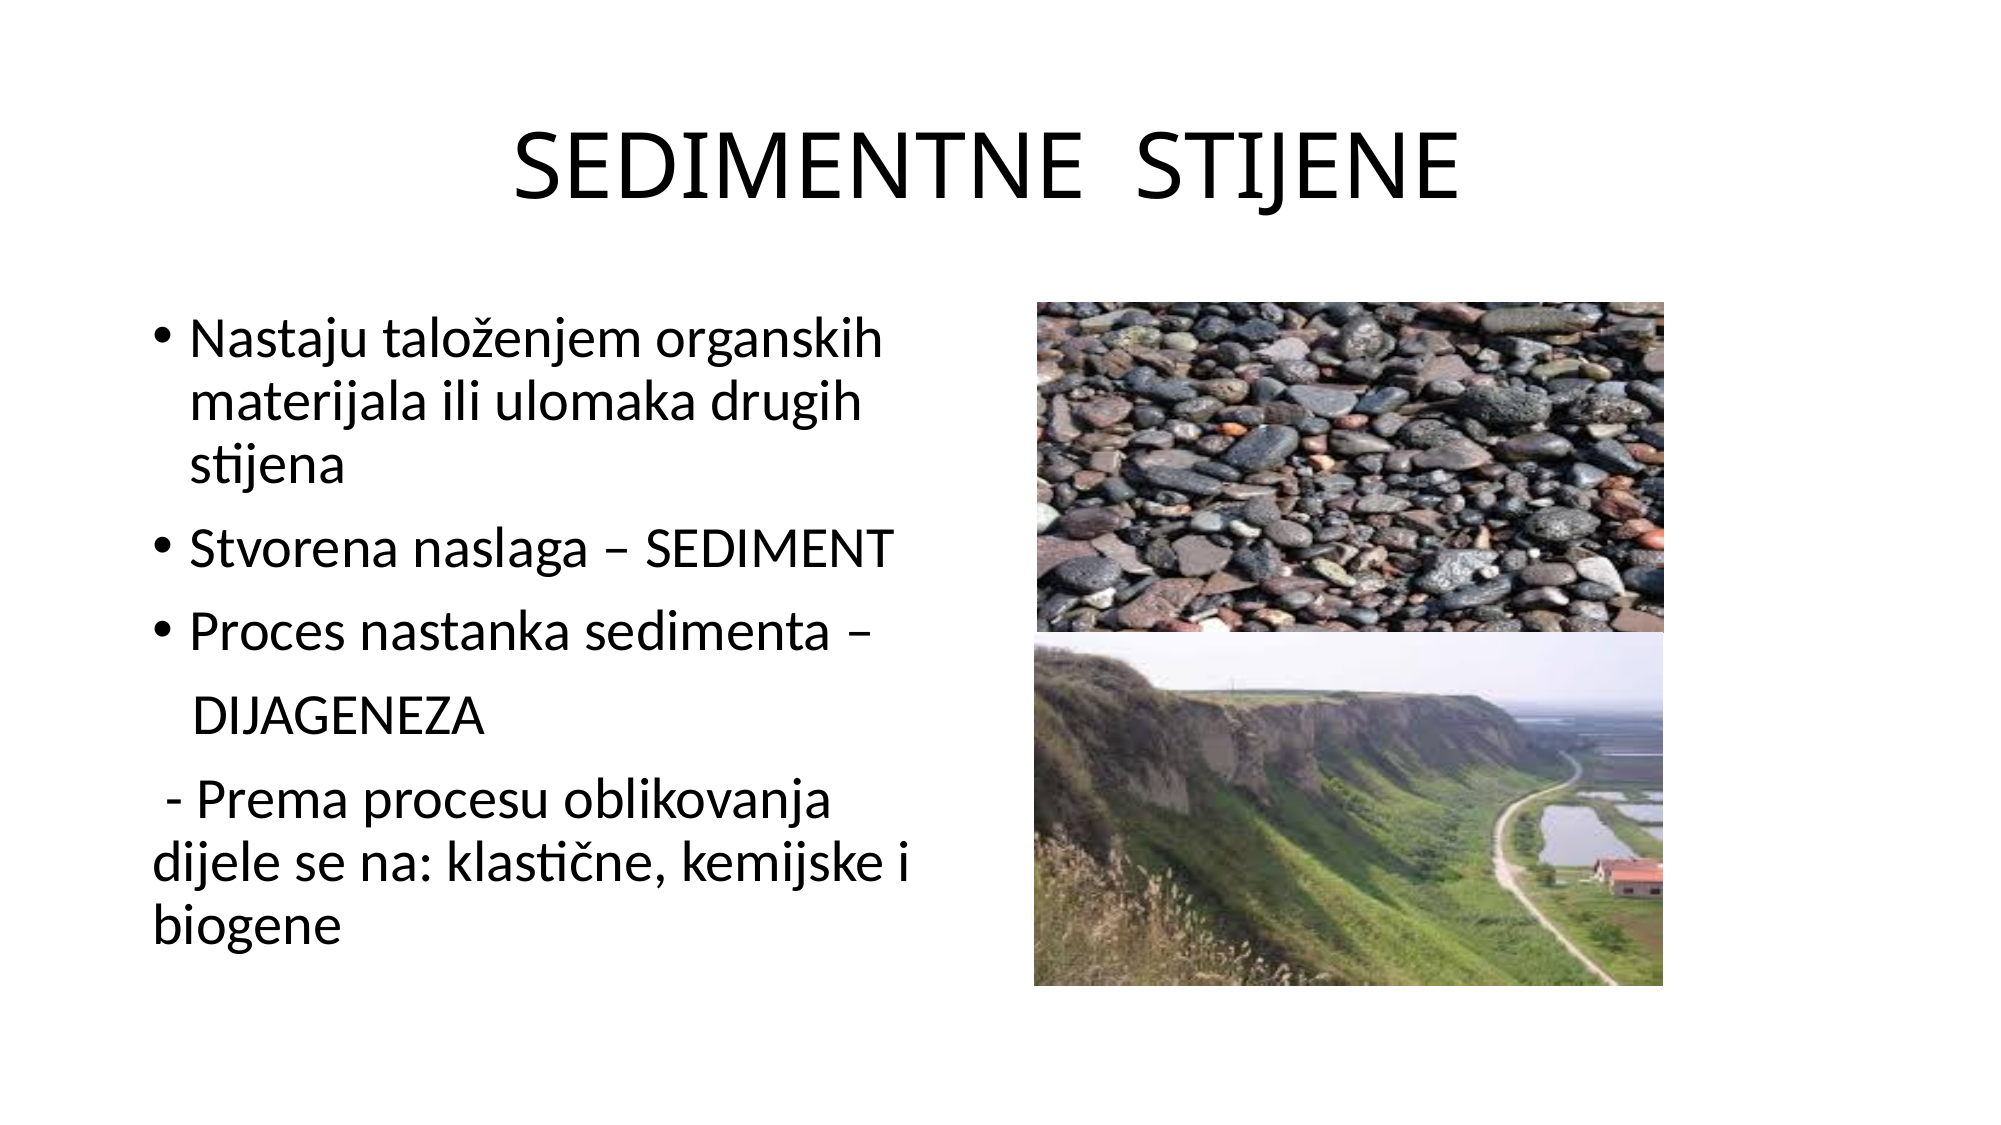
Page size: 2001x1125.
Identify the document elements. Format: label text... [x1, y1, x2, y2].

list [1037, 302, 1664, 633]
title SEDIMENTNE STIJENE [137, 59, 1863, 278]
picture [1034, 632, 1663, 986]
list Nastaju taloženjem organskih materijala ili ulomaka drugih stijena Stvorena naslaga – SEDIMENT Proces nastanka sedimenta – DIJAGENEZA - Prema procesu oblikovanja dijele se na: klastične, kemijske i biogene [137, 299, 988, 1014]
